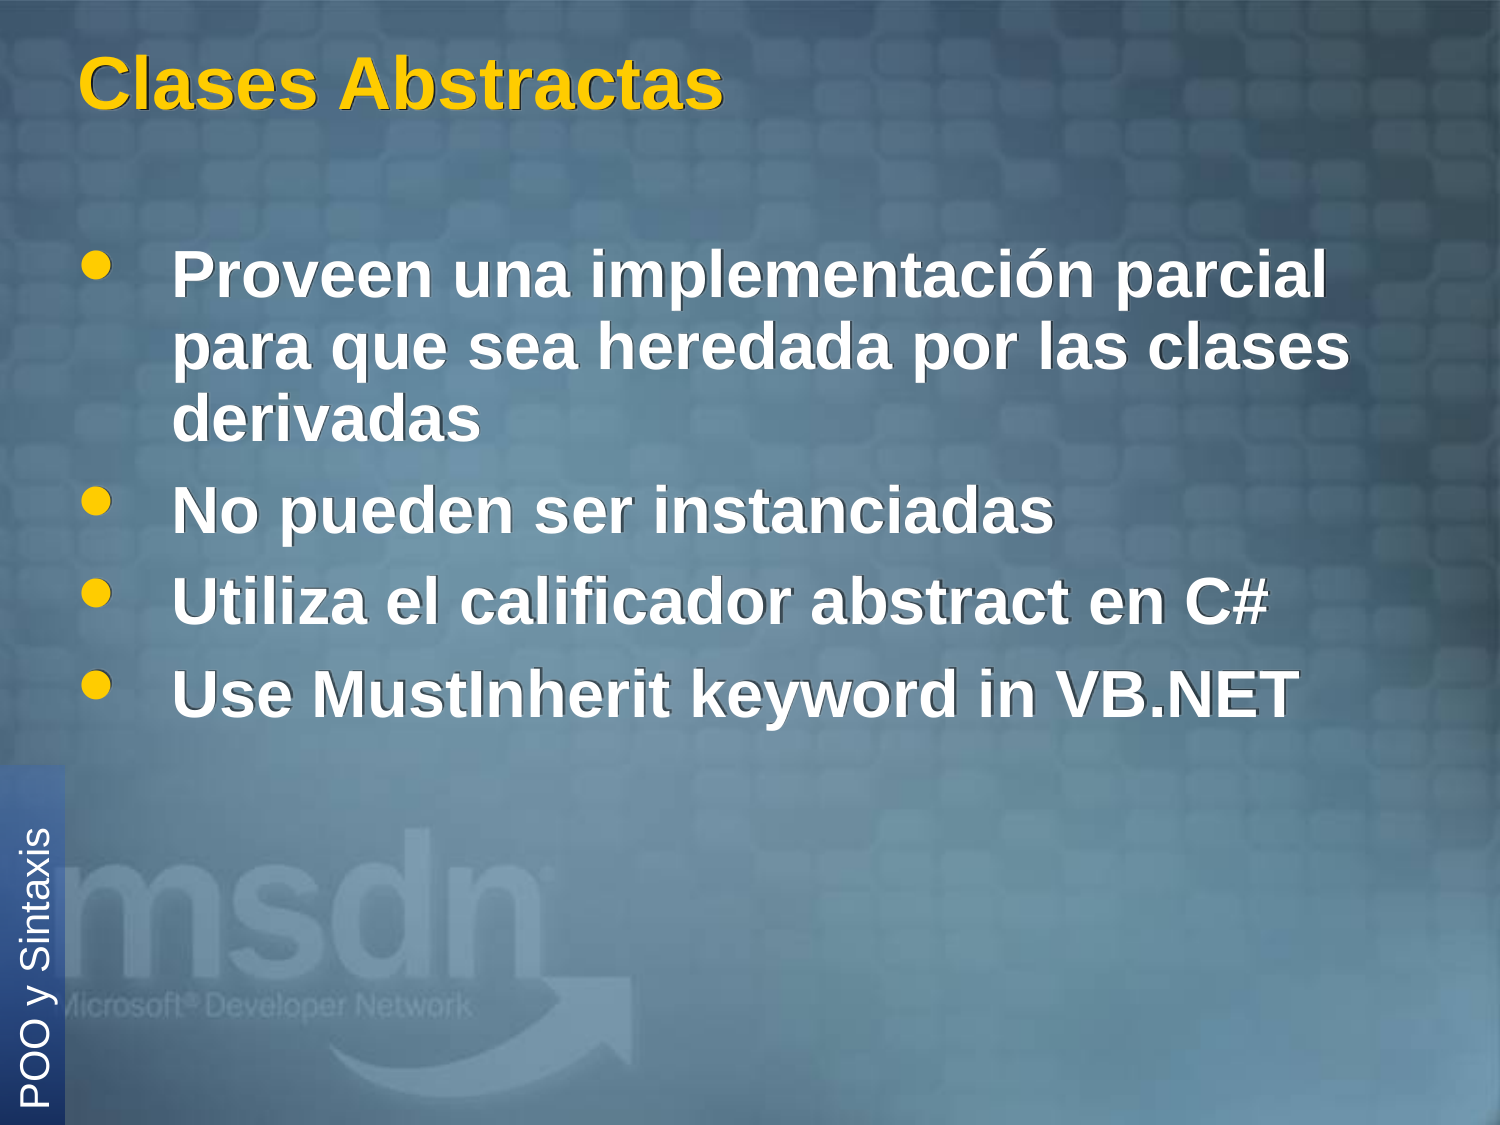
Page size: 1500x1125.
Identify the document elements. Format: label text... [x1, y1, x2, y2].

picture [0, 0, 1500, 1125]
list Proveen una implementación parcial para que sea heredada por las clases derivadas No pueden ser instanciadas Utiliza el calificador abstract en C# Use MustInherit keyword in VB.NET [62, 232, 1439, 538]
title Clases Abstractas [62, 37, 1440, 143]
text_box POO y Sintaxis [0, 765, 65, 1125]
